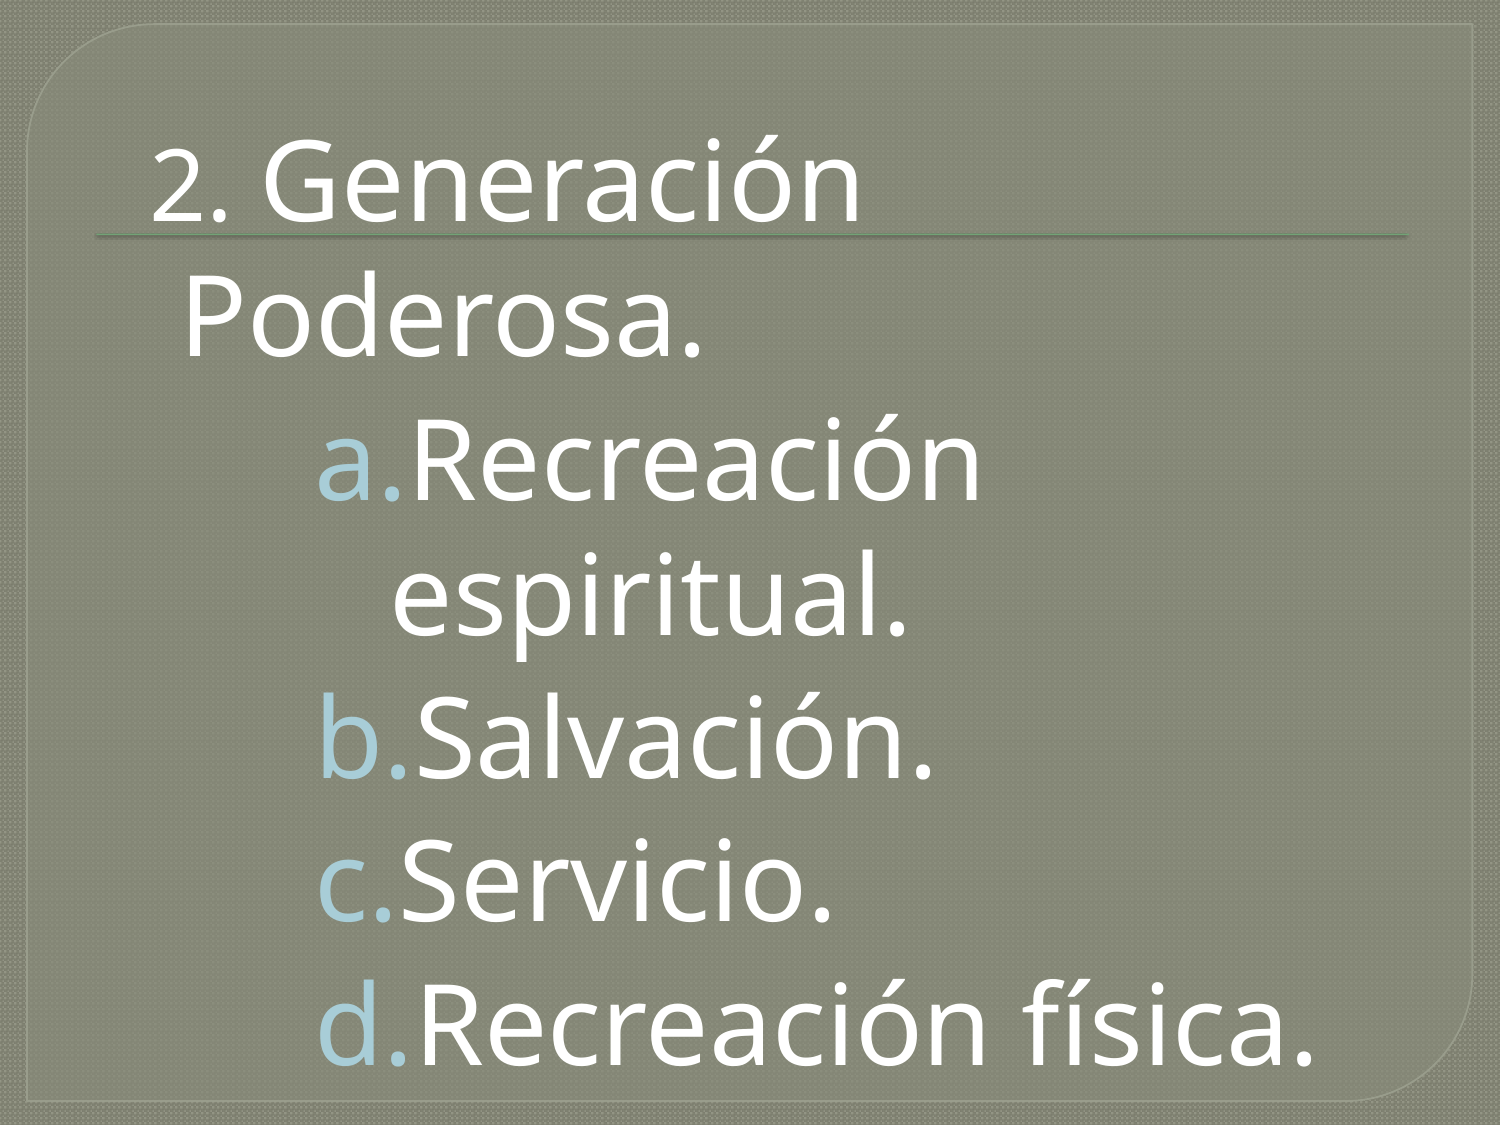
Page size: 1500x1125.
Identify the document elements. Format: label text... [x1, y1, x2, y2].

list 2. Generación Poderosa. Recreación espiritual. Salvación. Servicio. Recreación física. [0, 101, 1425, 1005]
